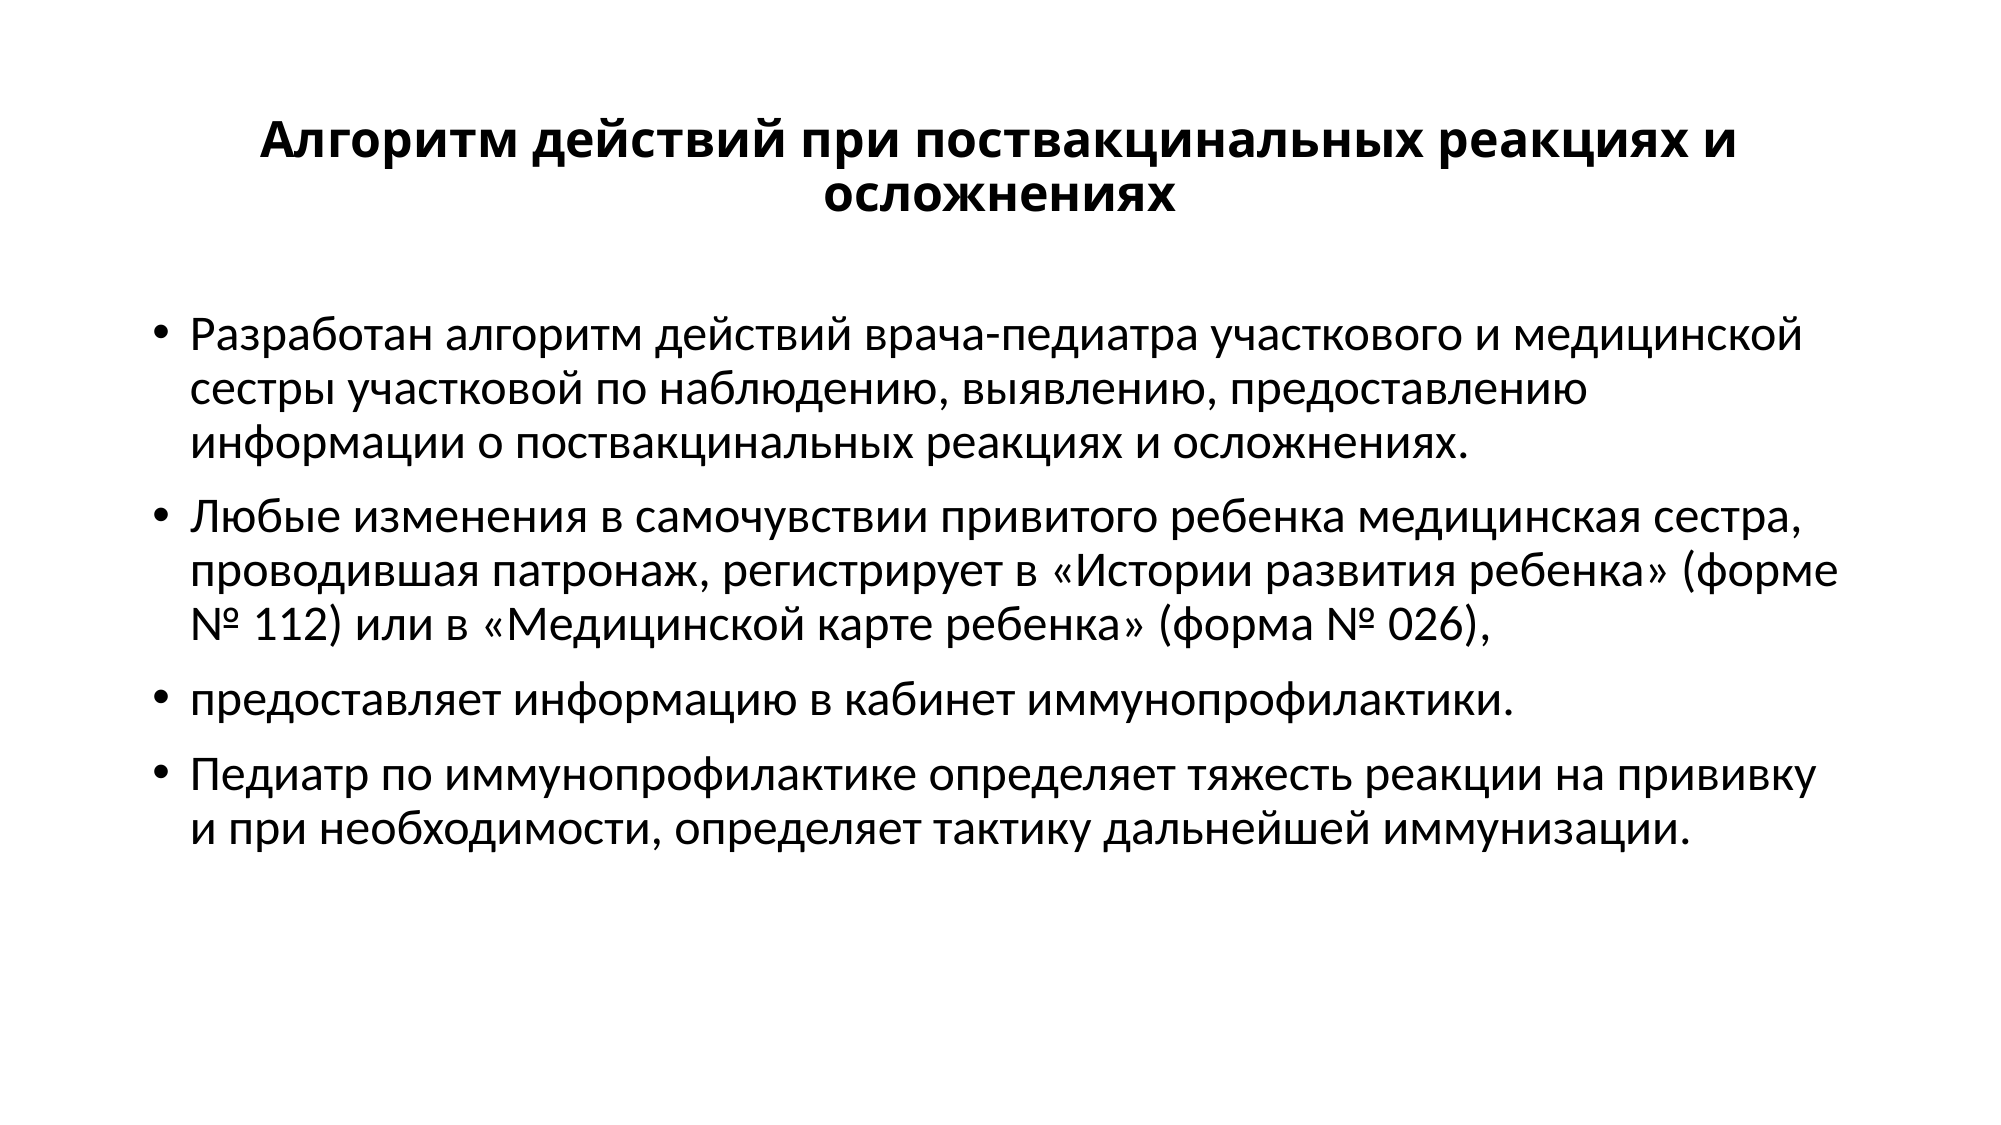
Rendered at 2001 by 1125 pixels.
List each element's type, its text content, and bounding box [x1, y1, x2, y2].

title Алгоритм действий при поствакцинальных реакциях и осложнениях [137, 59, 1863, 278]
list Разработан алгоритм действий врача-педиатра участкового и медицинской сестры участковой по наблюдению, выявлению, предоставлению информации о поствакцинальных реакциях и осложнениях. Любые изменения в самочувствии привитого ребенка медицинская сестра, проводившая патронаж, регистрирует в «Истории развития ребенка» (форме № 112) или в «Медицинской карте ребенка» (форма № 026), предоставляет информацию в кабинет иммунопрофилактики. Педиатр по иммунопрофилактике определяет тяжесть реакции на прививку и при необходимости, определяет тактику дальнейшей иммунизации. [137, 299, 1863, 1014]
